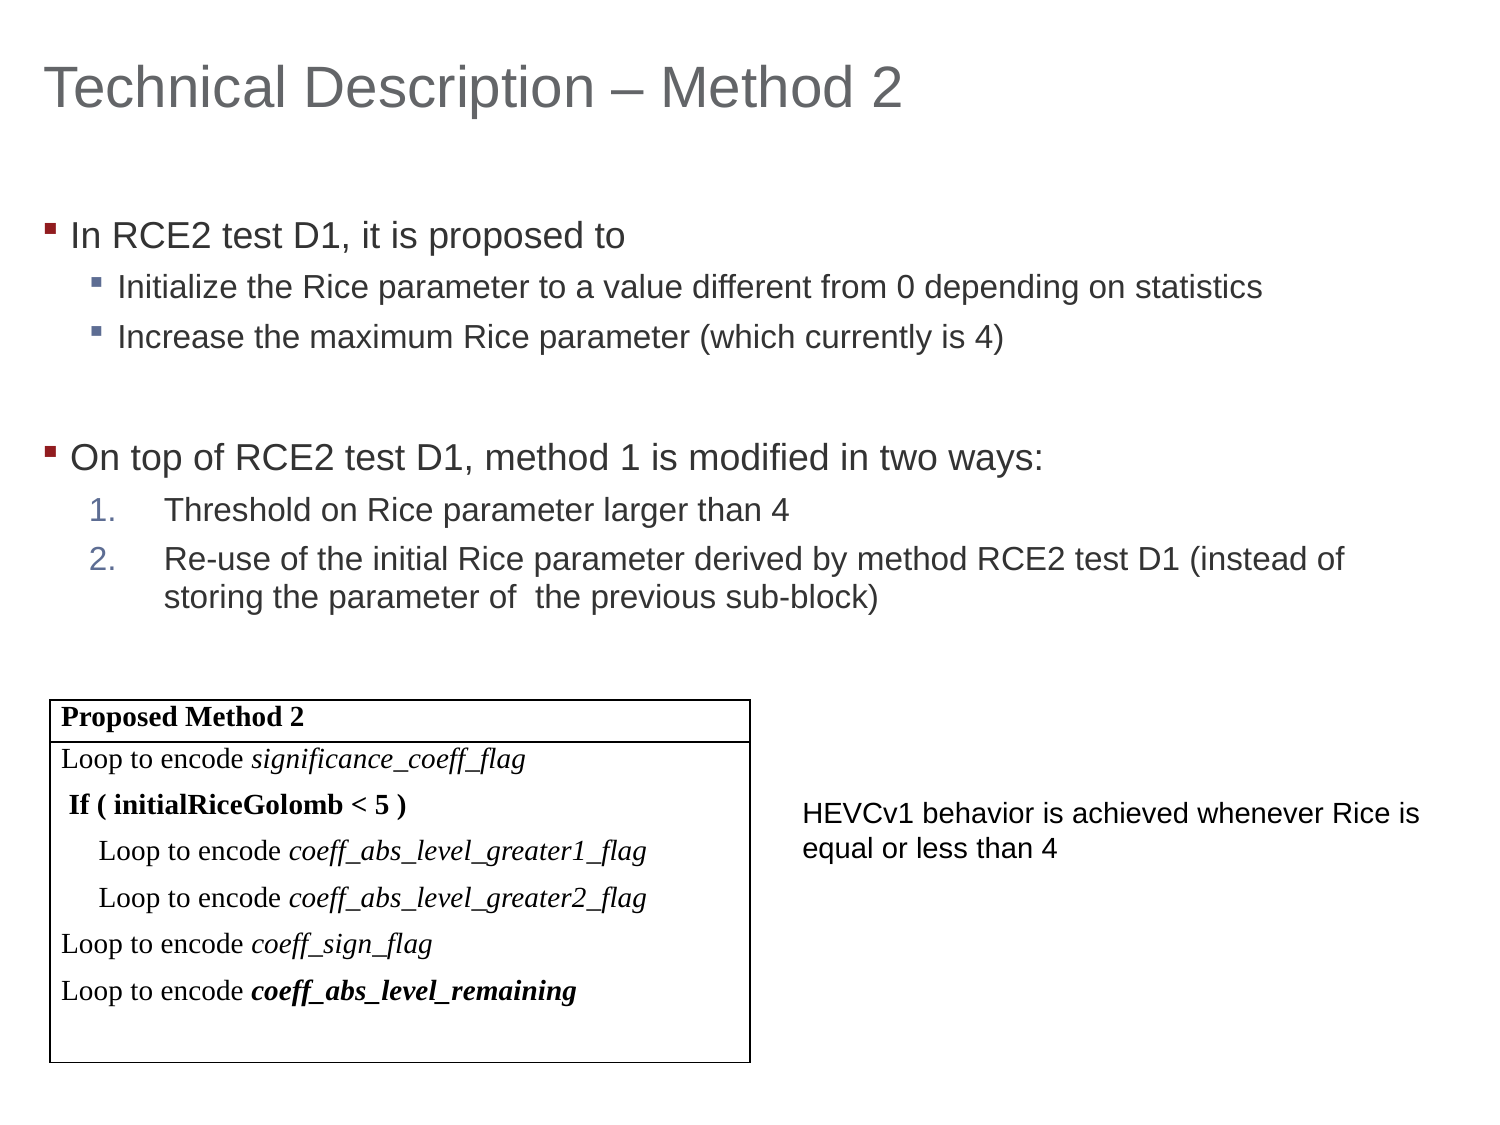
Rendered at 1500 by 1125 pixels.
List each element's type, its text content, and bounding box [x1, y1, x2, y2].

title Technical Description – Method 2 [28, 44, 1462, 138]
table_header Proposed Method 2 [51, 701, 749, 741]
list In RCE2 test D1, it is proposed to Initialize the Rice parameter to a value different from 0 depending on statistics Increase the maximum Rice parameter (which currently is 4) On top of RCE2 test D1, method 1 is modified in two ways: Threshold on Rice parameter larger than 4 Re-use of the initial Rice parameter derived by method RCE2 test D1 (instead of storing the parameter of the previous sub-block) [26, 148, 1457, 1021]
text_box HEVCv1 behavior is achieved whenever Rice is equal or less than 4 [787, 787, 1463, 873]
table_cell Loop to encode significance_coeff_flag If ( initialRiceGolomb < 5 ) Loop to encode coeff_abs_level_greater1_flag Loop to encode coeff_abs_level_greater2_flag Loop to encode coeff_sign_flag Loop to encode coeff_abs_level_remaining [51, 743, 749, 1062]
